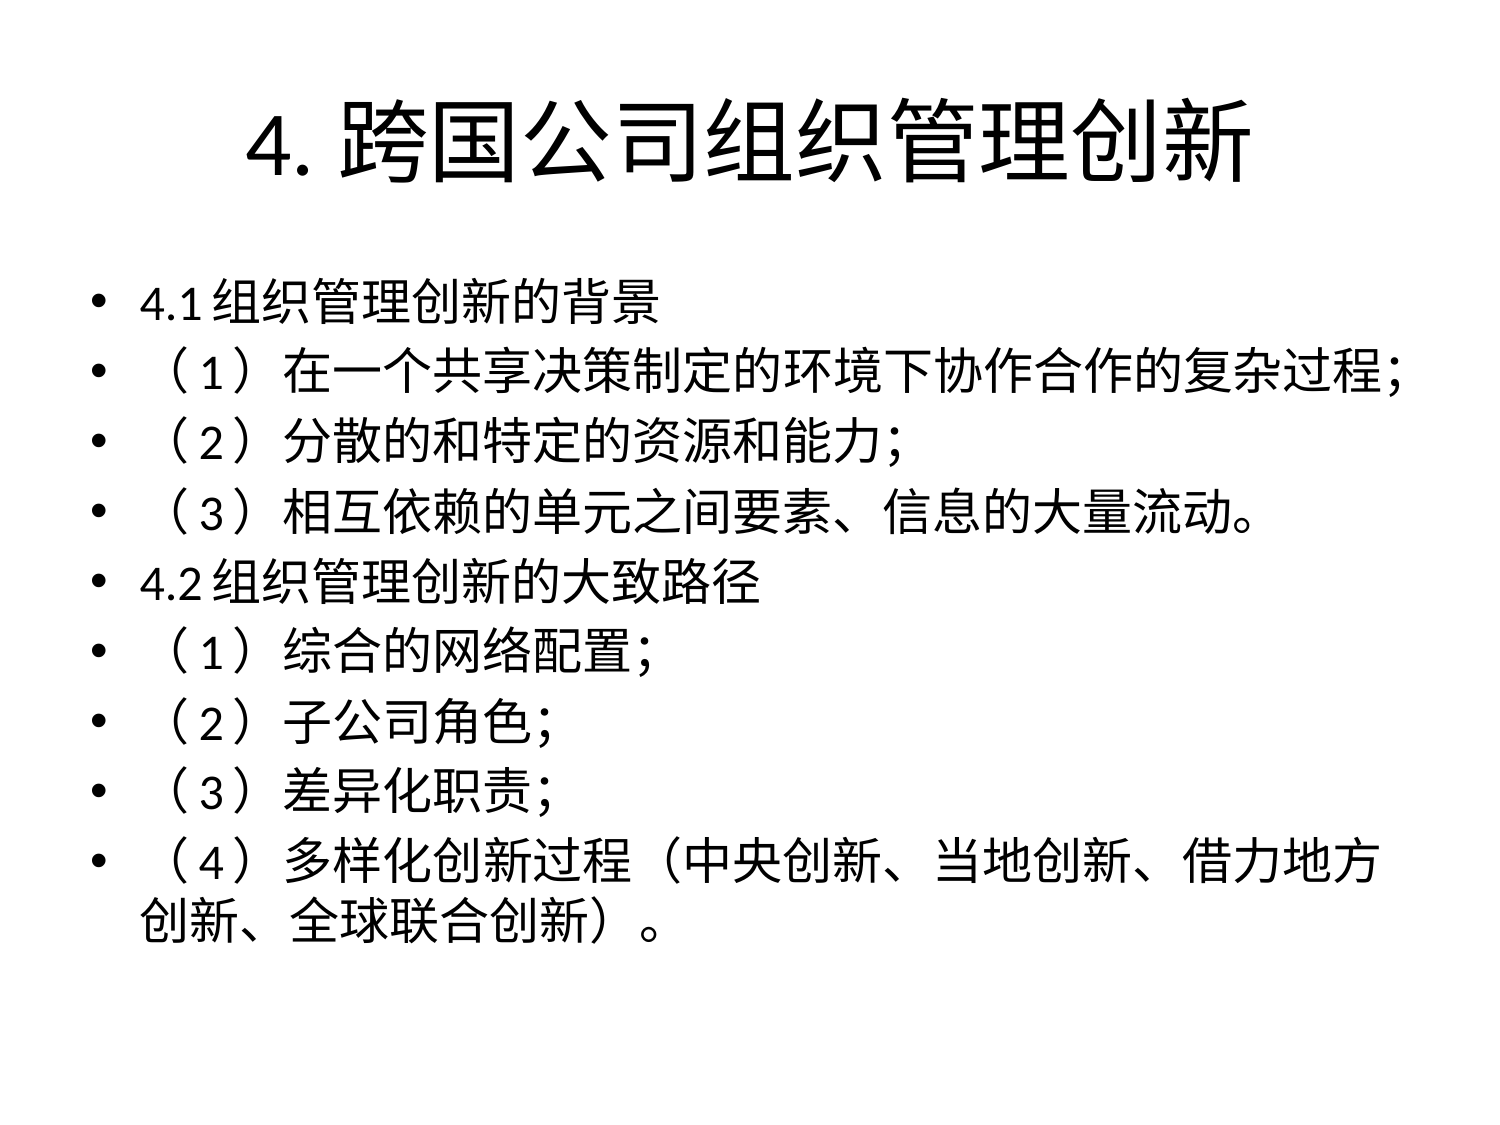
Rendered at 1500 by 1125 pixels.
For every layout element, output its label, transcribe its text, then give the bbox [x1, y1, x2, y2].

title 4.跨国公司组织管理创新 [75, 45, 1425, 233]
list 4.1组织管理创新的背景 （1）在一个共享决策制定的环境下协作合作的复杂过程； （2）分散的和特定的资源和能力； （3）相互依赖的单元之间要素、信息的大量流动。 4.2组织管理创新的大致路径 （1）综合的网络配置； （2）子公司角色； （3）差异化职责； （4）多样化创新过程（中央创新、当地创新、借力地方创新、全球联合创新）。 [75, 262, 1425, 1005]
